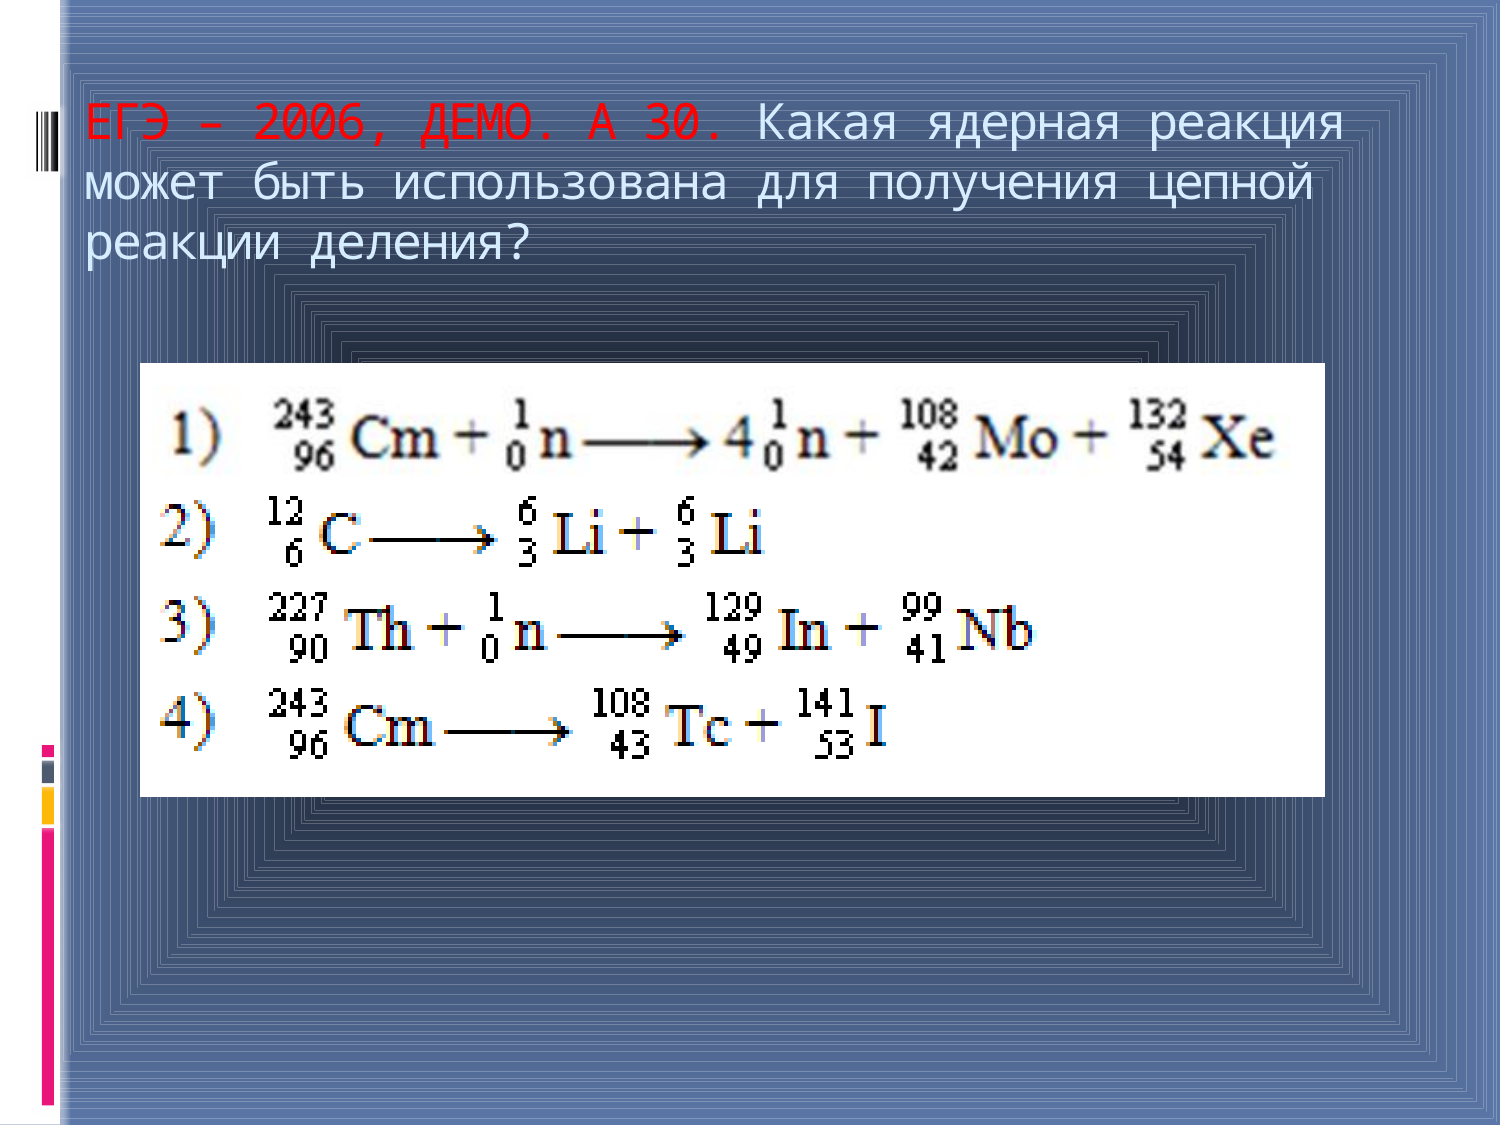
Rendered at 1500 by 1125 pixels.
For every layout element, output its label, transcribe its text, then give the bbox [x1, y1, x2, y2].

picture [140, 362, 1326, 798]
title ЕГЭ – 2006, ДЕМО. А 30. Какая ядерная реакция может быть использована для получения цепной реакции деления? [70, 82, 1466, 317]
